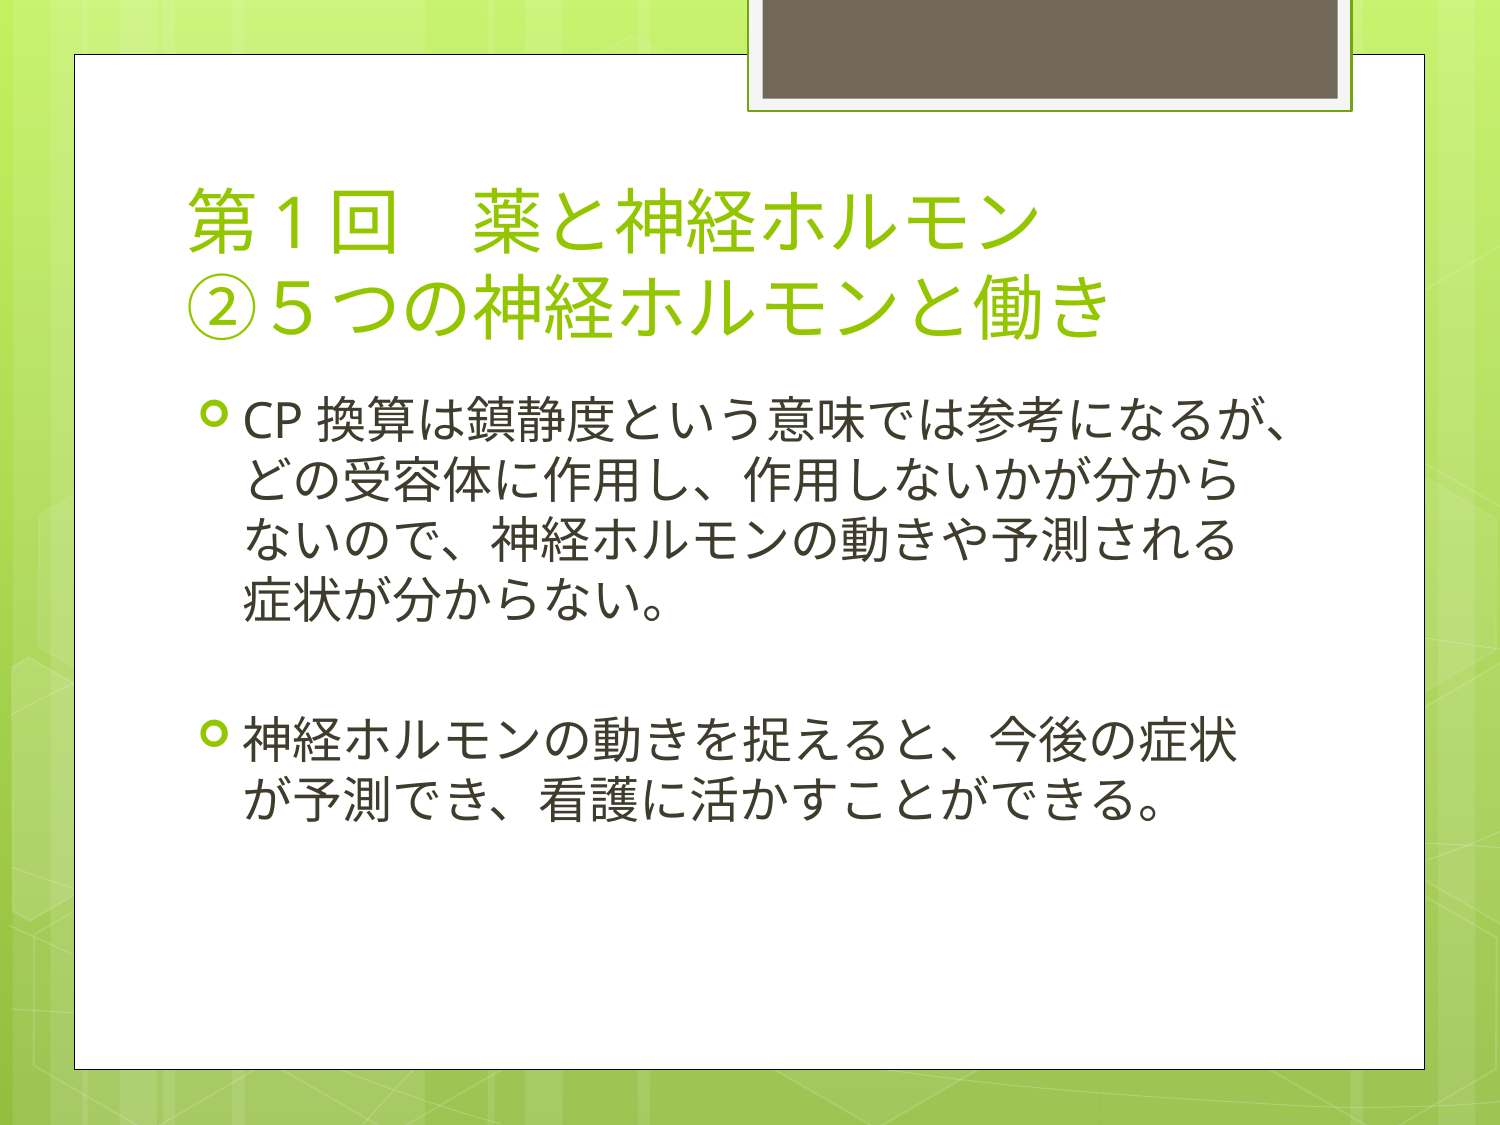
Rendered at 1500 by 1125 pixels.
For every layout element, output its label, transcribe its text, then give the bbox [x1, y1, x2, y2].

title 第1回 薬と神経ホルモン ②５つの神経ホルモンと働き [171, 168, 1324, 357]
list CP換算は鎮静度という意味では参考になるが、どの受容体に作用し、作用しないかが分からないので、神経ホルモンの動きや予測される症状が分からない。 神経ホルモンの動きを捉えると、今後の症状が予測でき、看護に活かすことができる。 [171, 381, 1283, 957]
